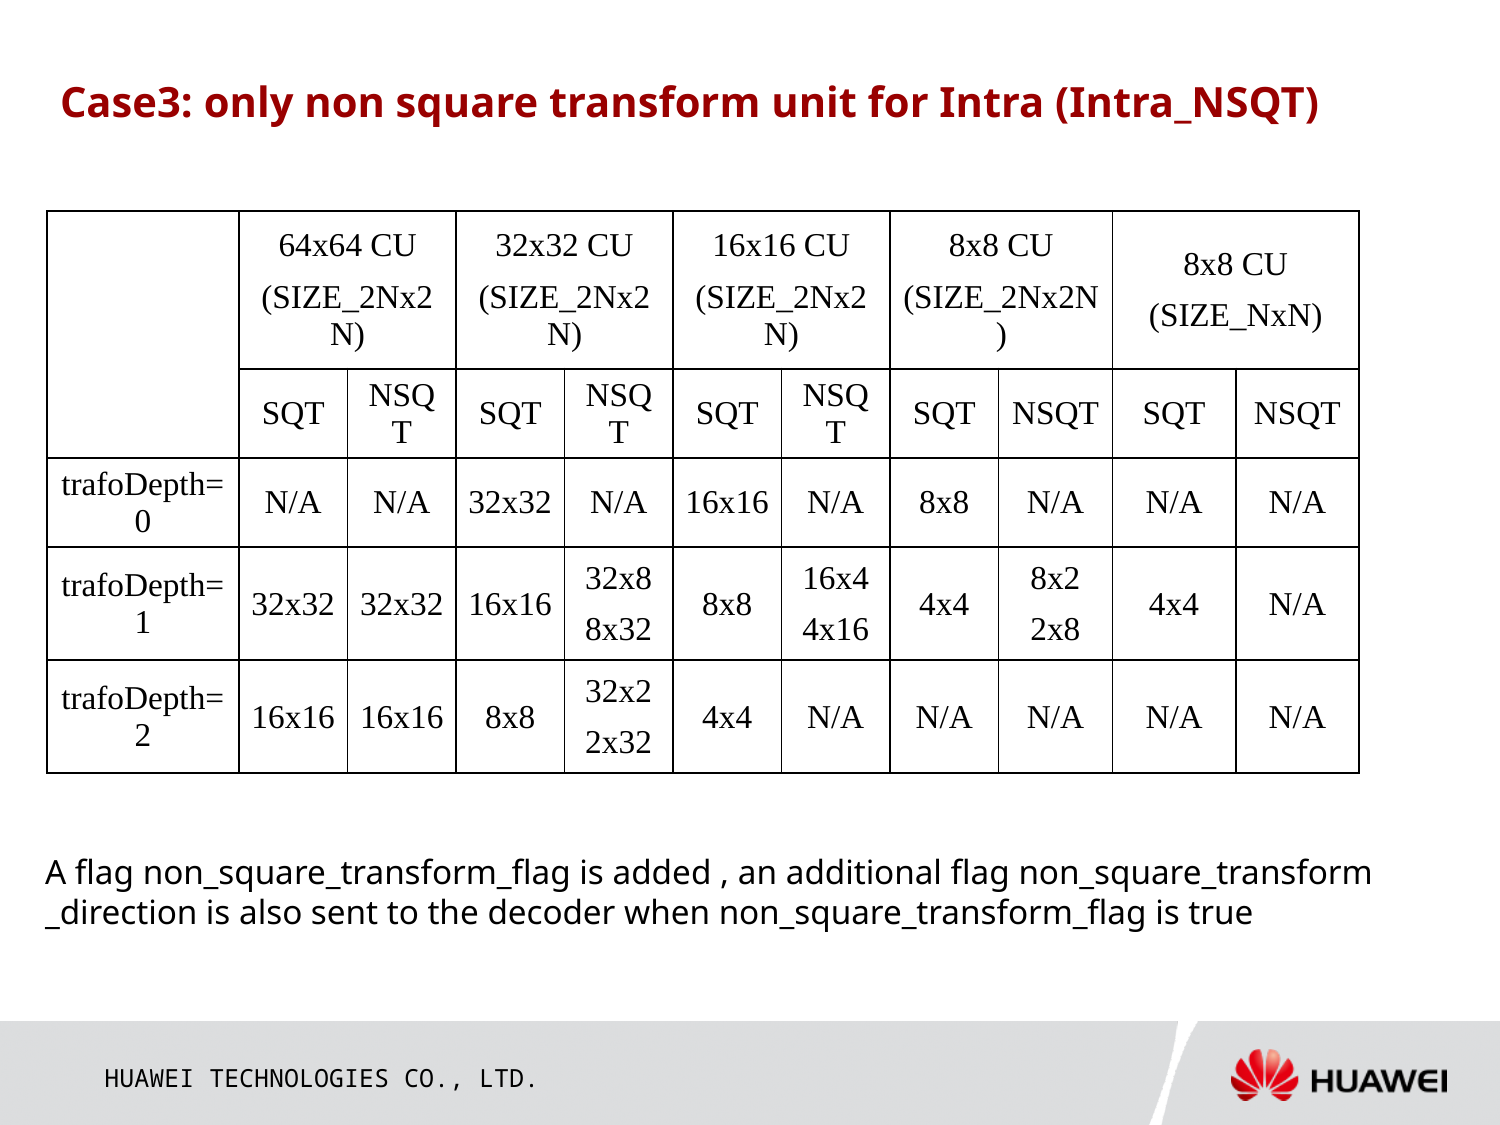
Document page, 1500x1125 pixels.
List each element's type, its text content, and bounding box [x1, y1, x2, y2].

table_cell 32x2 2x32 [565, 661, 672, 772]
table_cell NSQT [999, 370, 1112, 457]
table_cell N/A [1113, 459, 1235, 546]
table_cell N/A [348, 459, 455, 546]
table_cell SQT [891, 370, 998, 457]
picture [0, 1021, 1500, 1125]
table_cell 8x8 [457, 661, 564, 772]
table_cell N/A [999, 459, 1112, 546]
table_cell 4x4 [1113, 548, 1235, 659]
table_cell NSQT [1237, 370, 1358, 457]
table_cell SQT [674, 370, 781, 457]
table_cell 8x8 [891, 459, 998, 546]
title Case3: only non square transform unit for Intra (Intra_NSQT) [46, 46, 1372, 156]
table_header 16x16 CU (SIZE_2Nx2N) [674, 212, 889, 368]
table_cell 8x2 2x8 [999, 548, 1112, 659]
table_cell NSQT [565, 370, 672, 457]
table_cell 32x8 8x32 [565, 548, 672, 659]
table_cell N/A [1113, 661, 1235, 772]
table_header 32x32 CU (SIZE_2Nx2N) [457, 212, 672, 368]
table_cell 32x32 [457, 459, 564, 546]
table_cell trafoDepth=1 [48, 548, 238, 659]
table_cell 4x4 [891, 548, 998, 659]
table_cell 16x16 [674, 459, 781, 546]
table_header 8x8 CU (SIZE_2Nx2N) [891, 212, 1112, 368]
table_cell SQT [457, 370, 564, 457]
table_cell 16x16 [348, 661, 455, 772]
table_cell SQT [1113, 370, 1235, 457]
table_cell NSQT [782, 370, 889, 457]
text_box A flag non_square_transform_flag is added , an additional flag non_square_transform _direction is also sent to the decoder when non_square_transform_flag is true [30, 843, 1390, 939]
table_cell trafoDepth=0 [48, 459, 238, 546]
table_cell N/A [1237, 548, 1358, 659]
table_cell trafoDepth=2 [48, 661, 238, 772]
table_cell 16x4 4x16 [782, 548, 889, 659]
table_cell N/A [782, 459, 889, 546]
table_cell 16x16 [240, 661, 347, 772]
table_cell N/A [565, 459, 672, 546]
table_cell N/A [999, 661, 1112, 772]
table_cell NSQT [348, 370, 455, 457]
table_cell N/A [782, 661, 889, 772]
table_cell N/A [891, 661, 998, 772]
table_cell N/A [1237, 459, 1358, 546]
table_header 8x8 CU (SIZE_NxN) [1113, 212, 1358, 368]
table_cell N/A [1237, 661, 1358, 772]
table_cell 32x32 [240, 548, 347, 659]
table_cell 16x16 [457, 548, 564, 659]
table_cell 32x32 [348, 548, 455, 659]
table_header [48, 212, 238, 457]
table_cell 4x4 [674, 661, 781, 772]
table_cell N/A [240, 459, 347, 546]
table_header 64x64 CU (SIZE_2Nx2N) [240, 212, 455, 368]
table_cell SQT [240, 370, 347, 457]
table_cell 8x8 [674, 548, 781, 659]
